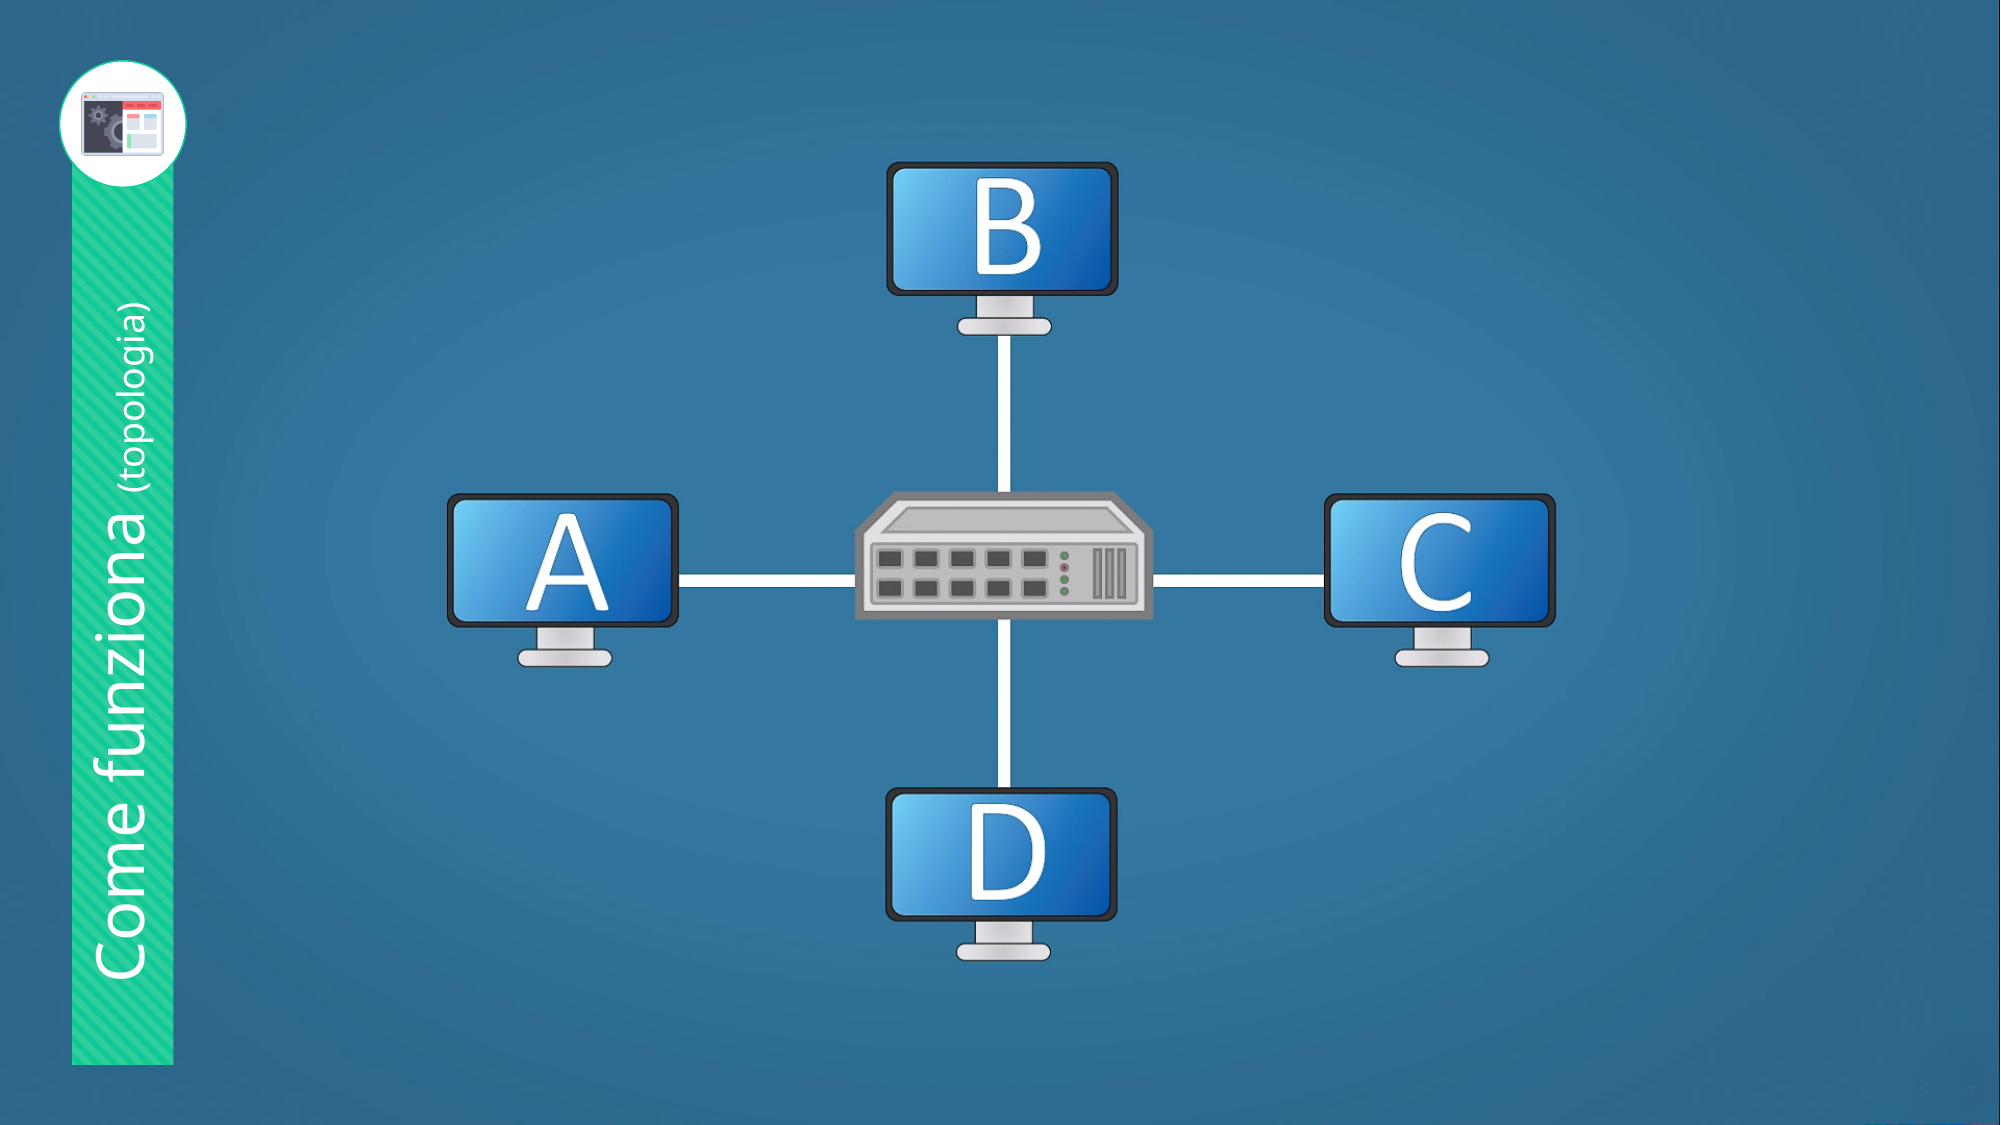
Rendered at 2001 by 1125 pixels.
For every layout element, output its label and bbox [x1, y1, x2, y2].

text_box [59, 60, 187, 1065]
picture [0, 0, 2000, 1125]
